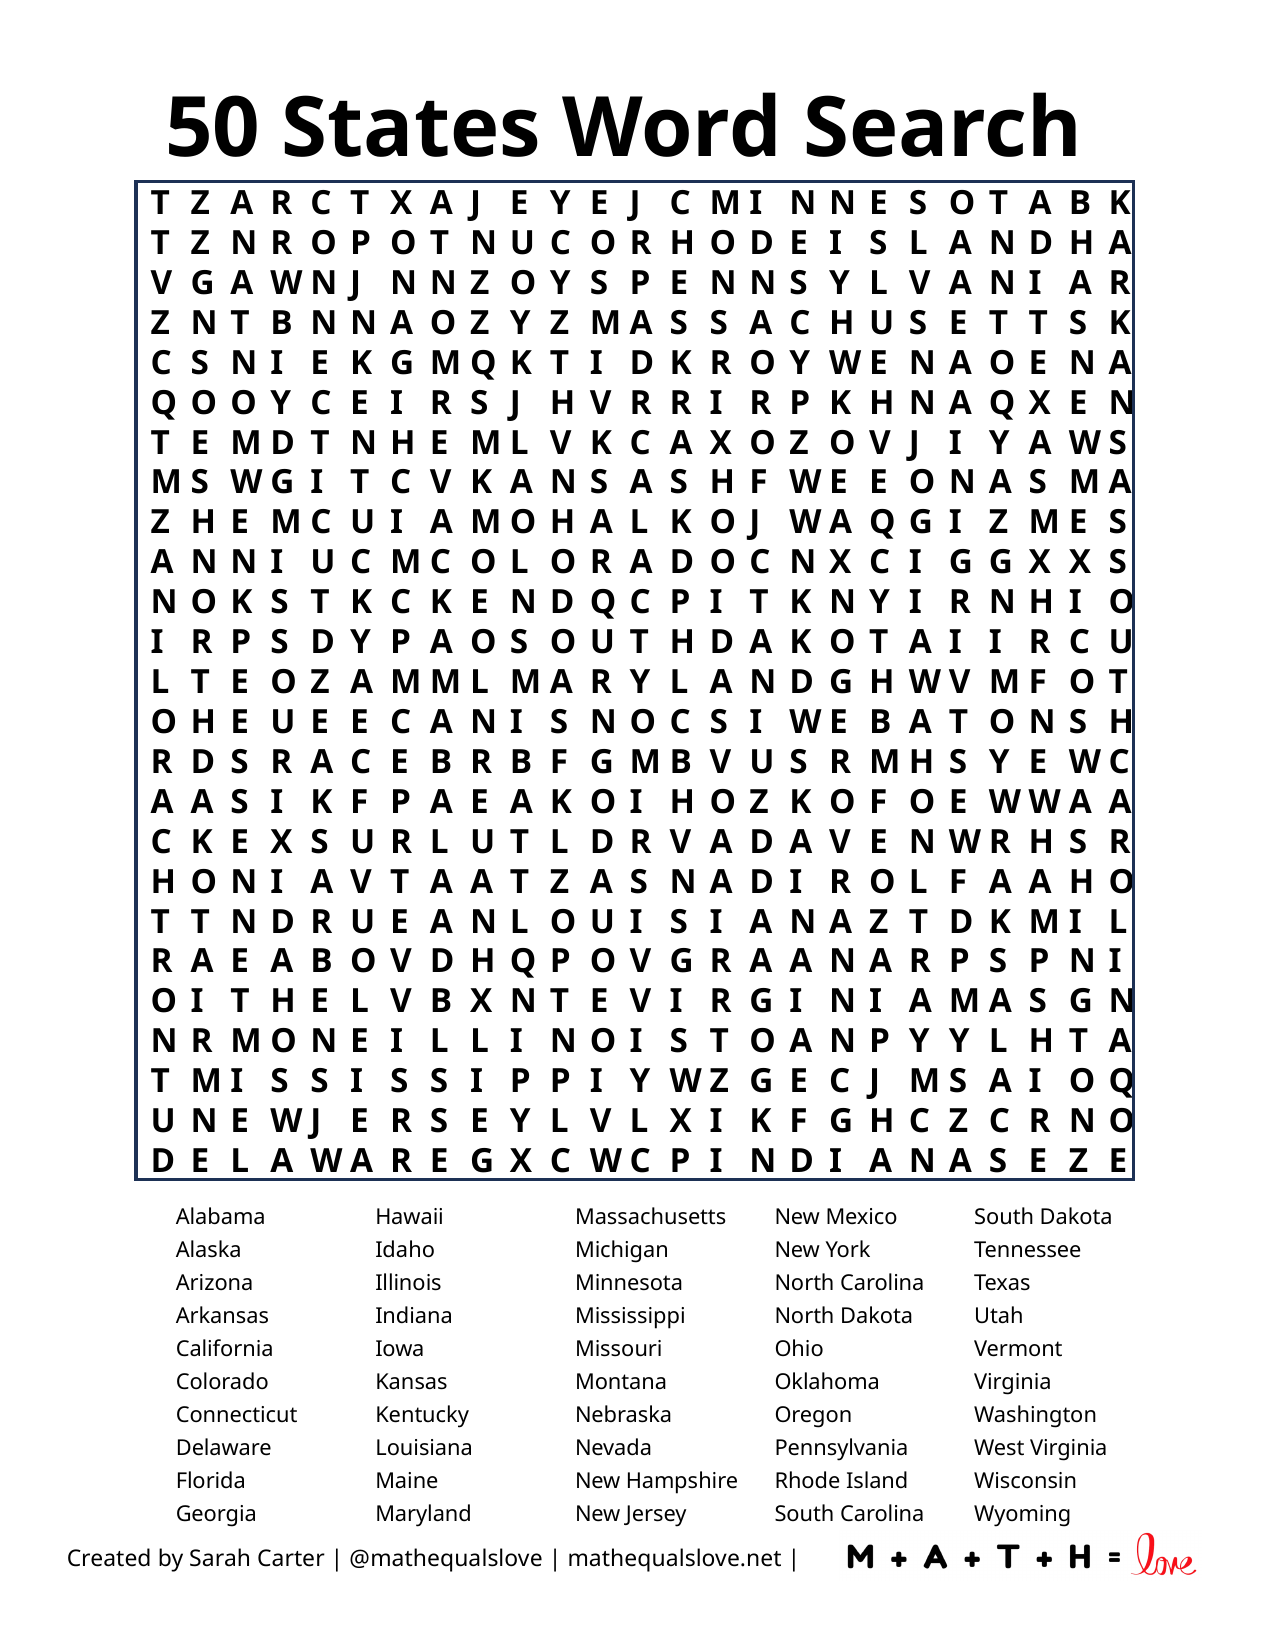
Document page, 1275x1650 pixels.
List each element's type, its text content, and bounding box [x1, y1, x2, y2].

table_cell Tennessee [974, 1234, 1174, 1267]
table_cell Virginia [974, 1366, 1174, 1399]
table_cell Indiana [375, 1300, 575, 1333]
table_cell Connecticut [176, 1399, 375, 1432]
table_cell North Carolina [775, 1267, 974, 1300]
table_cell Kentucky [375, 1399, 575, 1432]
table_cell Rhode Island [775, 1465, 974, 1498]
table_cell Michigan [575, 1234, 775, 1267]
table_cell Missouri [575, 1333, 775, 1366]
table_cell Louisiana [375, 1432, 575, 1465]
text_box 50 States Word Search [108, 65, 1162, 181]
table_header New Mexico [775, 1201, 974, 1234]
text_box Created by Sarah Carter | @mathequalslove | mathequalslove.net | [60, 1537, 1086, 1593]
table_cell Vermont [974, 1333, 1174, 1366]
table_cell Nebraska [575, 1399, 775, 1432]
table_cell Minnesota [575, 1267, 775, 1300]
table_cell Iowa [375, 1333, 575, 1366]
table_cell New Hampshire [575, 1465, 775, 1498]
picture [839, 1530, 1202, 1581]
table_cell Georgia [176, 1498, 375, 1531]
table_cell Ohio [775, 1333, 974, 1366]
table_cell Wyoming [974, 1498, 1174, 1530]
table_header Massachusetts [575, 1201, 775, 1234]
table_cell Maine [375, 1465, 575, 1498]
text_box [135, 181, 1134, 1180]
table_cell Mississippi [575, 1300, 775, 1333]
table_cell West Virginia [974, 1432, 1174, 1465]
table_cell Alaska [176, 1234, 375, 1267]
table_cell Washington [974, 1399, 1174, 1432]
table_cell Oklahoma [775, 1366, 974, 1399]
table_cell Colorado [176, 1366, 375, 1399]
table_header Alabama [176, 1201, 375, 1234]
table_cell Wisconsin [974, 1465, 1174, 1498]
table_cell Delaware [176, 1432, 375, 1465]
table_cell California [176, 1333, 375, 1366]
table_cell Florida [176, 1465, 375, 1498]
table_cell Nevada [575, 1432, 775, 1465]
table_header Hawaii [375, 1201, 575, 1234]
table_cell Idaho [375, 1234, 575, 1267]
table_cell Utah [974, 1300, 1174, 1333]
table_cell Illinois [375, 1267, 575, 1300]
table_cell Montana [575, 1366, 775, 1399]
table_cell North Dakota [775, 1300, 974, 1333]
table_cell New York [775, 1234, 974, 1267]
table_cell Arkansas [176, 1300, 375, 1333]
table_cell Maryland [375, 1498, 575, 1531]
table_cell Arizona [176, 1267, 375, 1300]
table_cell New Jersey [575, 1498, 775, 1531]
table_cell Texas [974, 1267, 1174, 1300]
table_cell South Carolina [775, 1498, 974, 1531]
table_header South Dakota [974, 1201, 1174, 1234]
table_cell Kansas [375, 1366, 575, 1399]
table_cell Pennsylvania [775, 1432, 974, 1465]
table_cell Oregon [775, 1399, 974, 1432]
